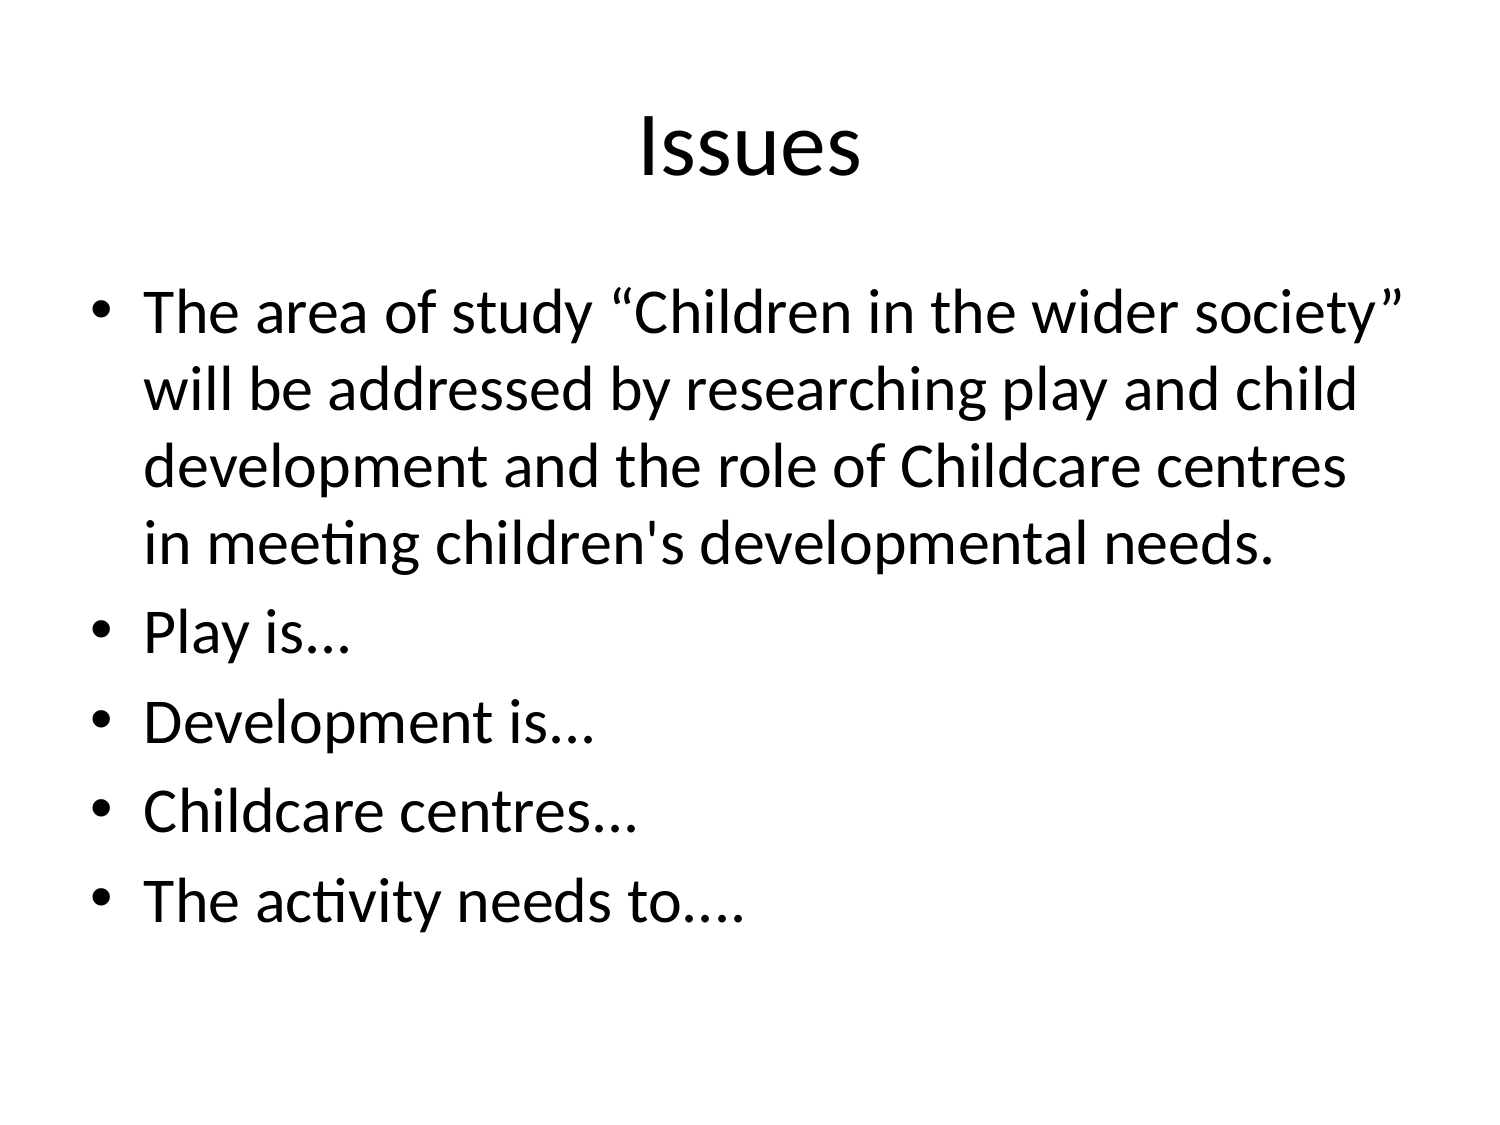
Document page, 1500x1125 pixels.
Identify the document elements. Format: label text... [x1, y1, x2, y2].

list The area of study “Children in the wider society” will be addressed by researching play and child development and the role of Childcare centres in meeting children's developmental needs. Play is... Development is... Childcare centres... The activity needs to.... [75, 262, 1425, 1005]
title Issues [75, 45, 1425, 233]
